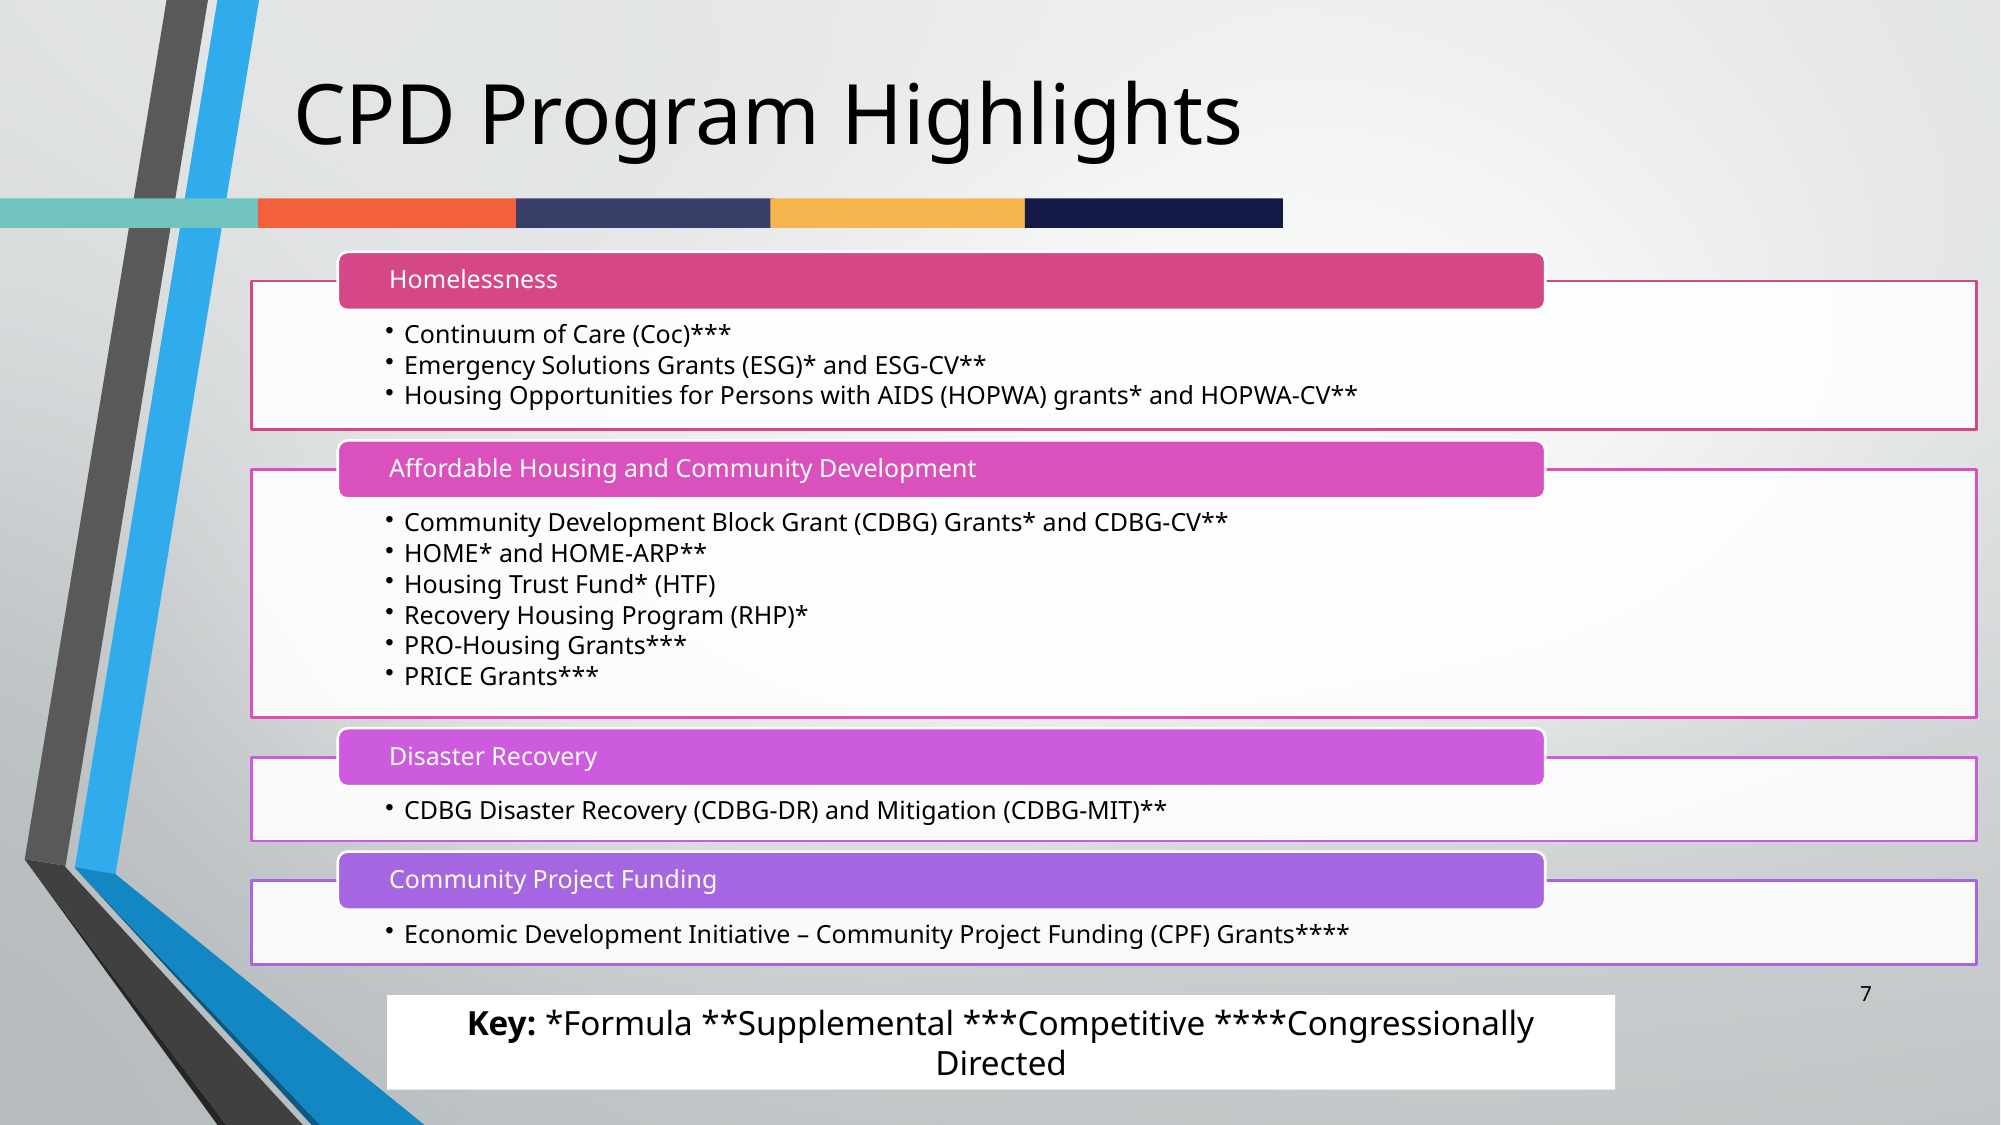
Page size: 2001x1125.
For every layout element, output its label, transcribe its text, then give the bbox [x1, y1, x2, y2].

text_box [251, 251, 1977, 966]
text_box Key: *Formula **Supplemental ***Competitive ****Congressionally Directed [387, 995, 1616, 1090]
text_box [0, 198, 1284, 229]
slide_number 7 [1796, 966, 1887, 1025]
text_box CPD Program Highlights [278, 53, 1263, 169]
